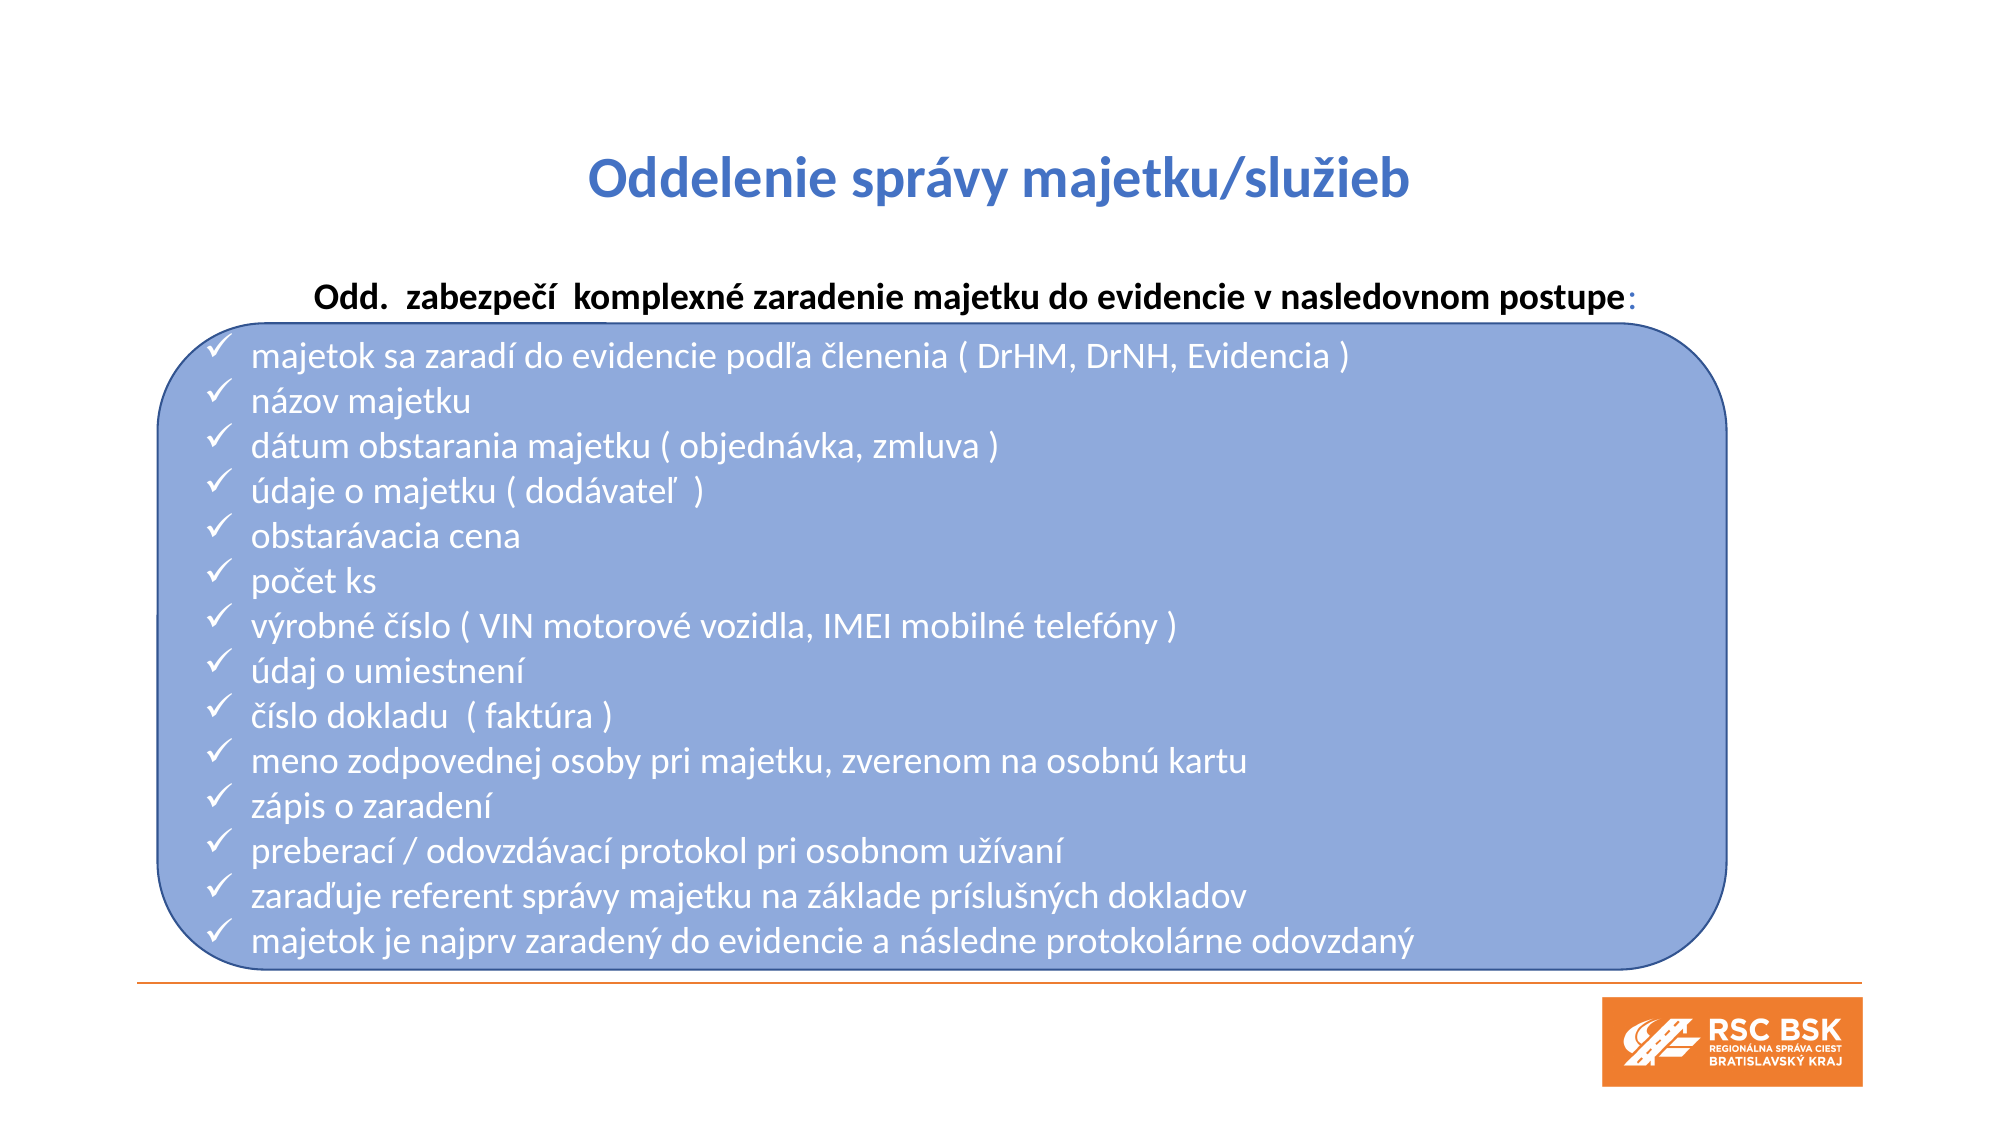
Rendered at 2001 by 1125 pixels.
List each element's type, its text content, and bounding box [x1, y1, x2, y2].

title Oddelenie správy majetku/služieb [137, 59, 1863, 278]
text_box Odd. zabezpečí komplexné zaradenie majetku do evidencie v nasledovnom postupe: [117, 192, 1843, 602]
text_box majetok sa zaradí do evidencie podľa členenia ( DrHM, DrNH, Evidencia ) názov majetku dátum obstarania majetku ( objednávka, zmluva ) údaje o majetku ( dodávateľ ) obstarávacia cena počet ks výrobné číslo ( VIN motorové vozidla, IMEI mobilné telefóny ) údaj o umiestnení číslo dokladu ( faktúra ) meno zodpovednej osoby pri majetku, zverenom na osobnú kartu zápis o zaradení preberací / odovzdávací protokol pri osobnom užívaní zaraďuje referent správy majetku na základe príslušných dokladov majetok je najprv zaradený do evidencie a následne protokolárne odovzdaný [156, 322, 1728, 971]
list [1602, 997, 1863, 1087]
